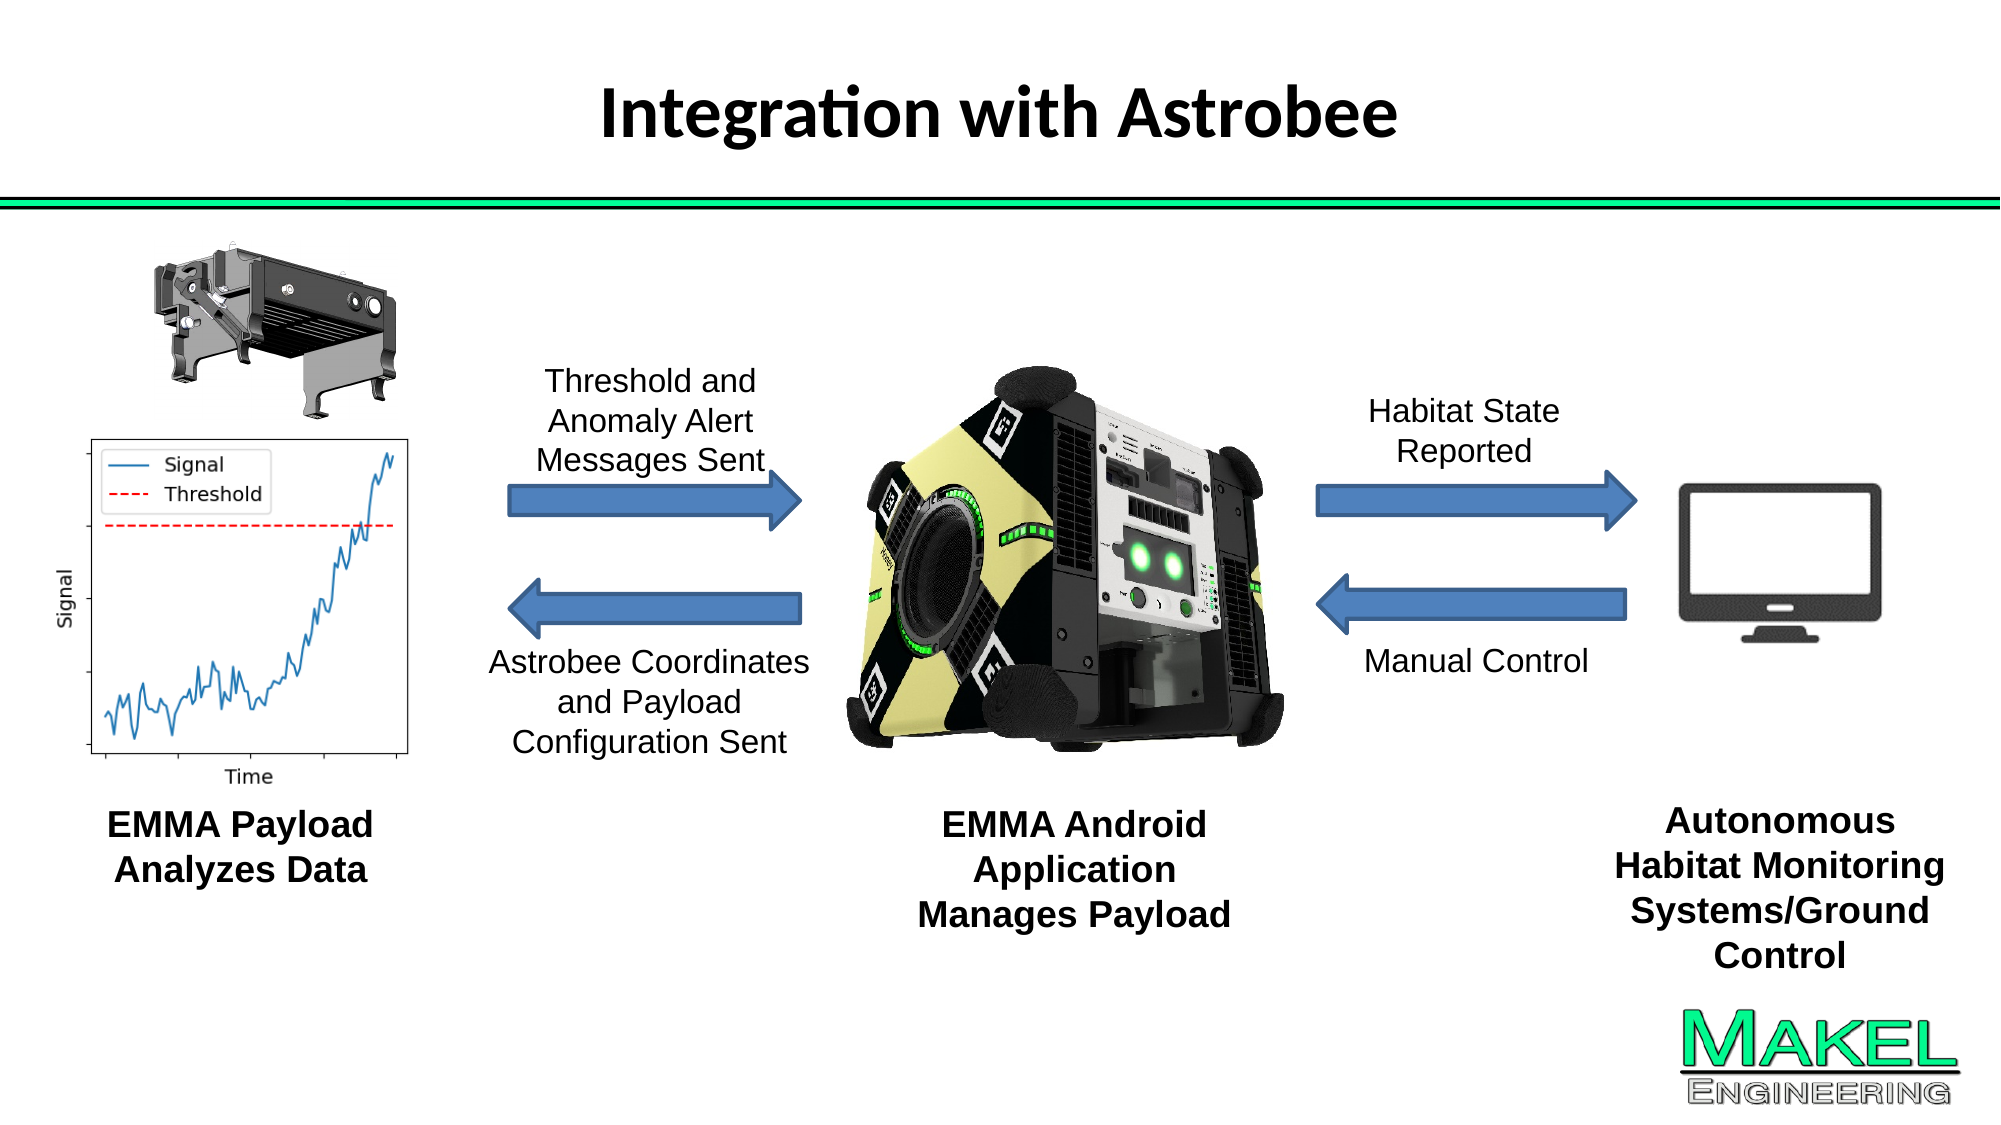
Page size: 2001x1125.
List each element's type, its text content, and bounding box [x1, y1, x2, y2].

text_box Astrobee Coordinates and Payload Configuration Sent [446, 632, 826, 768]
picture [1662, 1004, 1976, 1111]
text_box Autonomous Habitat Monitoring Systems/Ground Control [1582, 789, 1978, 984]
text_box EMMA Android Application Manages Payload [877, 797, 1273, 942]
picture [1604, 382, 1957, 735]
text_box EMMA Payload Analyzes Data [43, 792, 439, 897]
picture [154, 240, 398, 420]
picture [831, 337, 1303, 788]
picture [40, 429, 420, 798]
title Integration with Astrobee [99, 13, 1901, 202]
text_box Threshold and Anomaly Alert Messages Sent [474, 351, 826, 486]
text_box [1315, 483, 1599, 518]
text_box [507, 577, 803, 632]
text_box Manual Control [1309, 632, 1599, 687]
text_box [507, 486, 803, 532]
text_box Habitat State Reported [1309, 382, 1602, 477]
text_box [1315, 573, 1599, 632]
